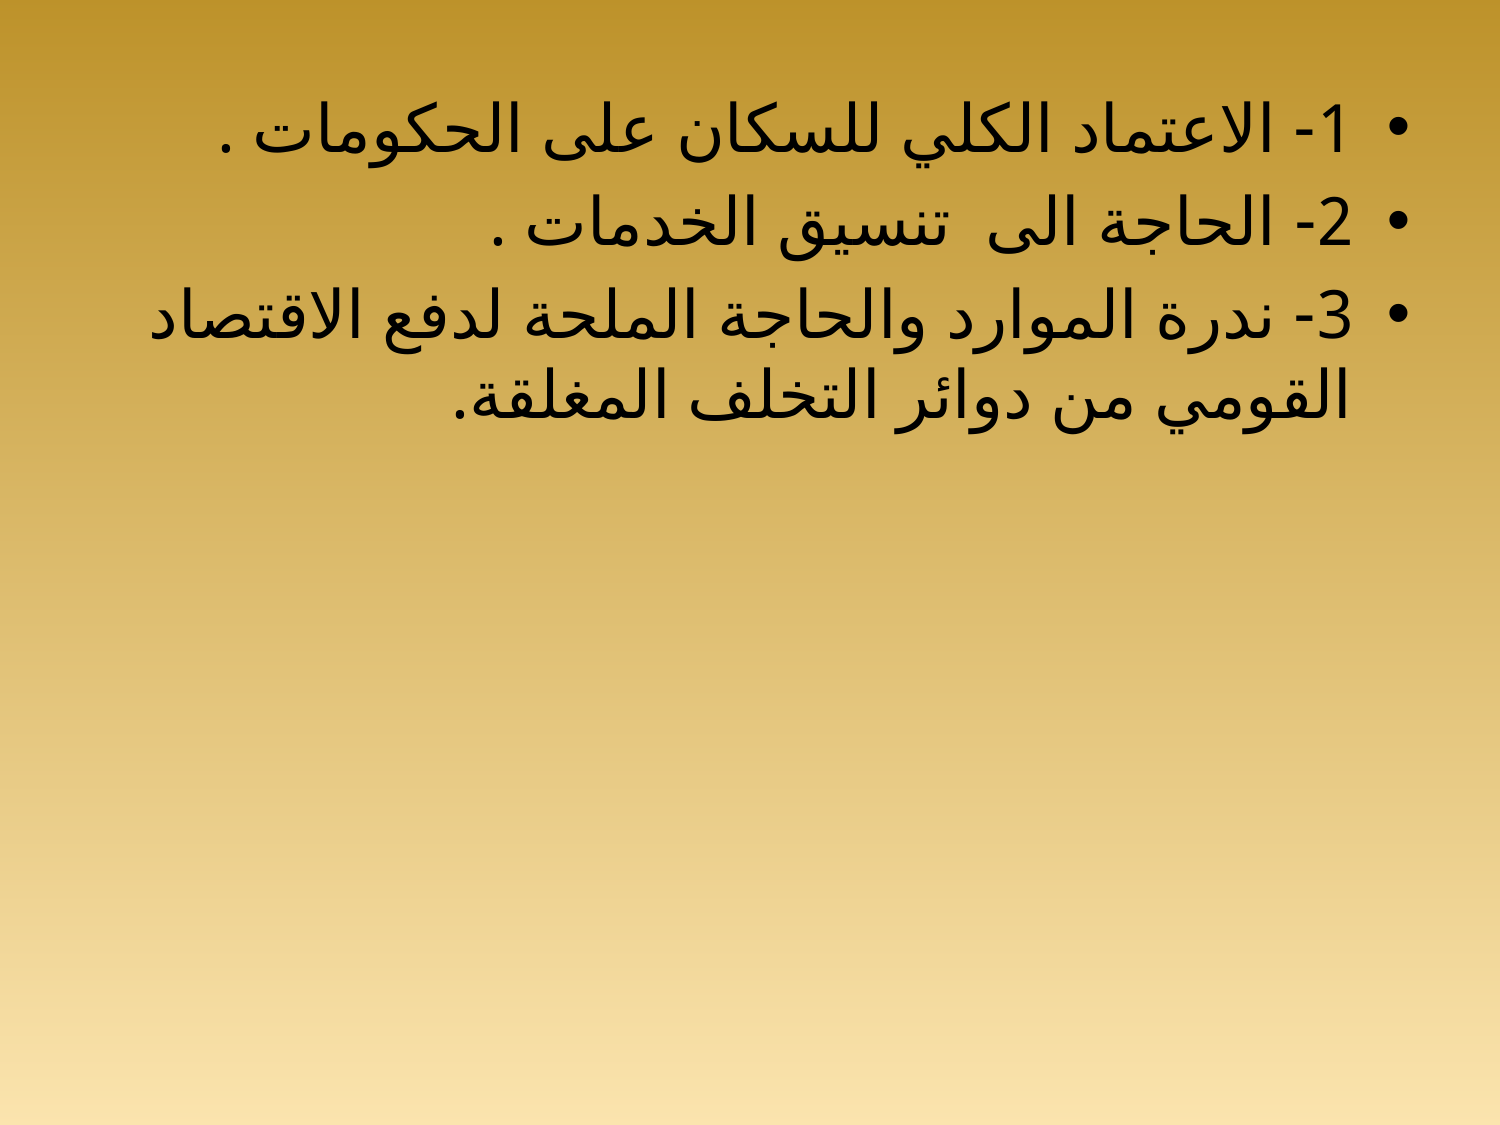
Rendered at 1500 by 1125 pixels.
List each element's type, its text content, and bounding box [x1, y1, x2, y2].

list 1- الاعتماد الكلي للسكان على الحكومات . 2- الحاجة الى تنسيق الخدمات . 3- ندرة الموارد والحاجة الملحة لدفع الاقتصاد القومي من دوائر التخلف المغلقة. [75, 78, 1425, 1005]
